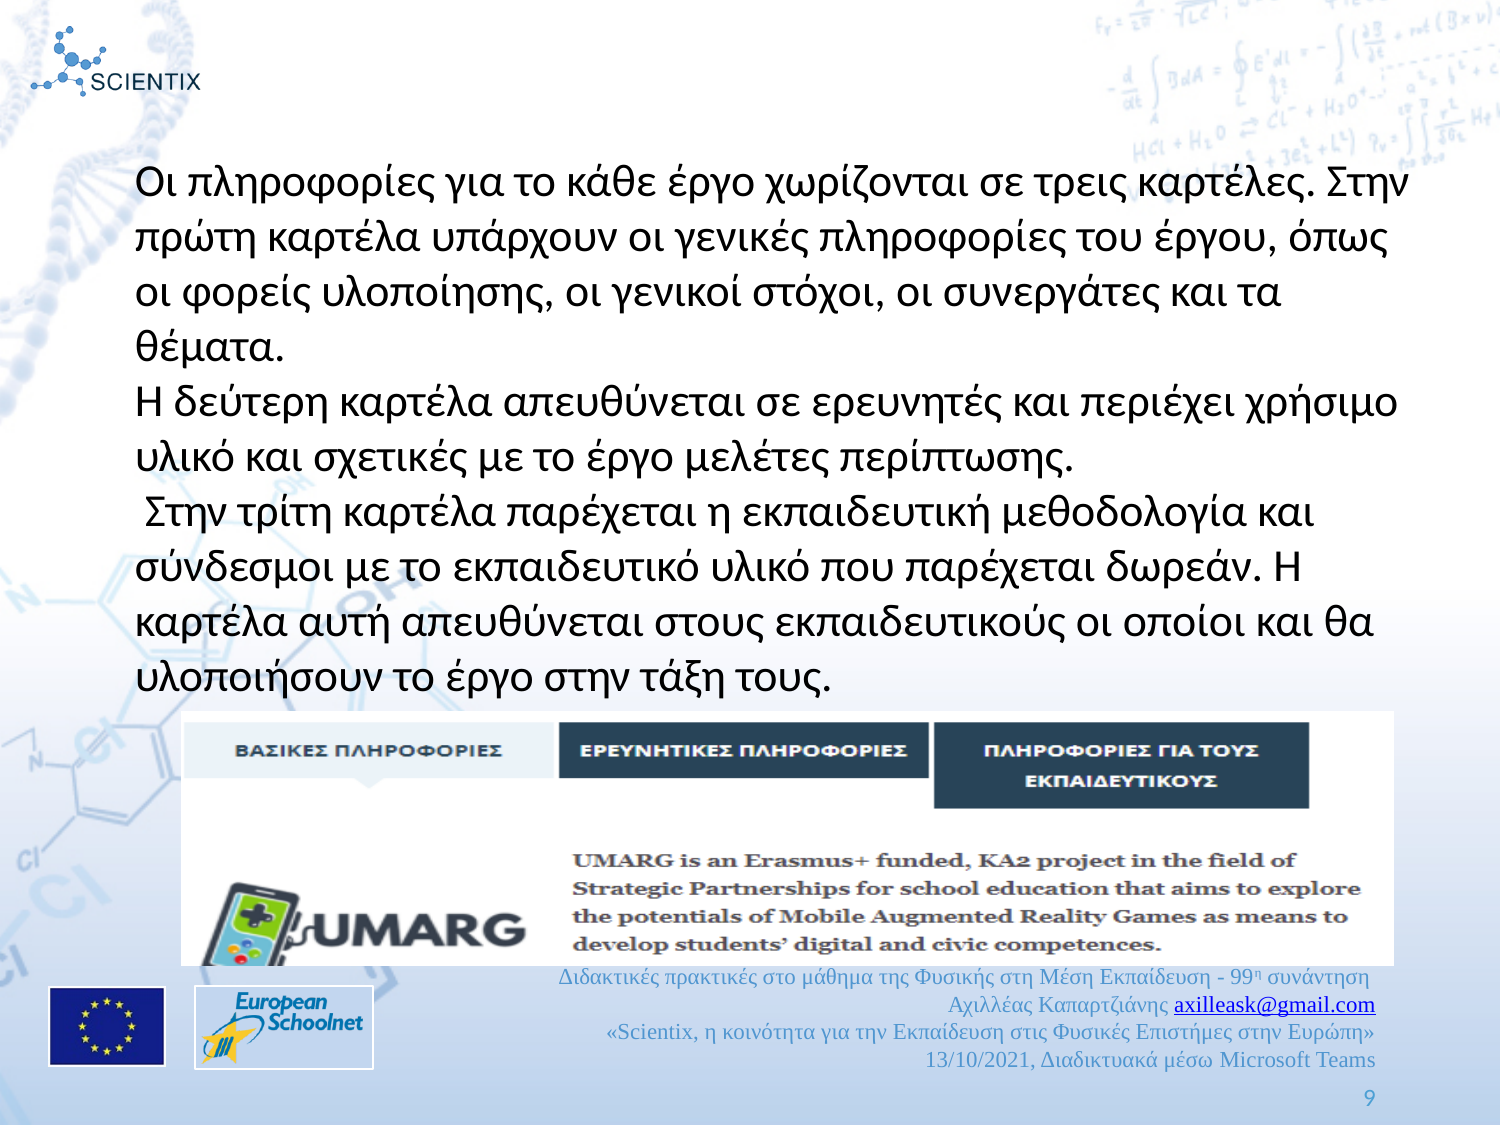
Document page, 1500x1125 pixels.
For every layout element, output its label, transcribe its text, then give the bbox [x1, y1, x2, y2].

text_box Οι πληροφορίες για το κάθε έργο χωρίζονται σε τρεις καρτέλες. Στην πρώτη καρτέλα υπάρχουν οι γενικές πληροφορίες του έργου, όπως οι φορείς υλοποίησης, οι γενικοί στόχοι, οι συνεργάτες και τα θέματα. Η δεύτερη καρτέλα απευθύνεται σε ερευνητές και περιέχει χρήσιμο υλικό και σχετικές με το έργο μελέτες περίπτωσης. Στην τρίτη καρτέλα παρέχεται η εκπαιδευτική μεθοδολογία και σύνδεσμοι με το εκπαιδευτικό υλικό που παρέχεται δωρεάν. Η καρτέλα αυτή απευθύνεται στους εκπαιδευτικούς οι οποίοι και θα υλοποιήσουν το έργο στην τάξη τους. [120, 143, 1445, 779]
picture [0, 0, 1500, 1125]
